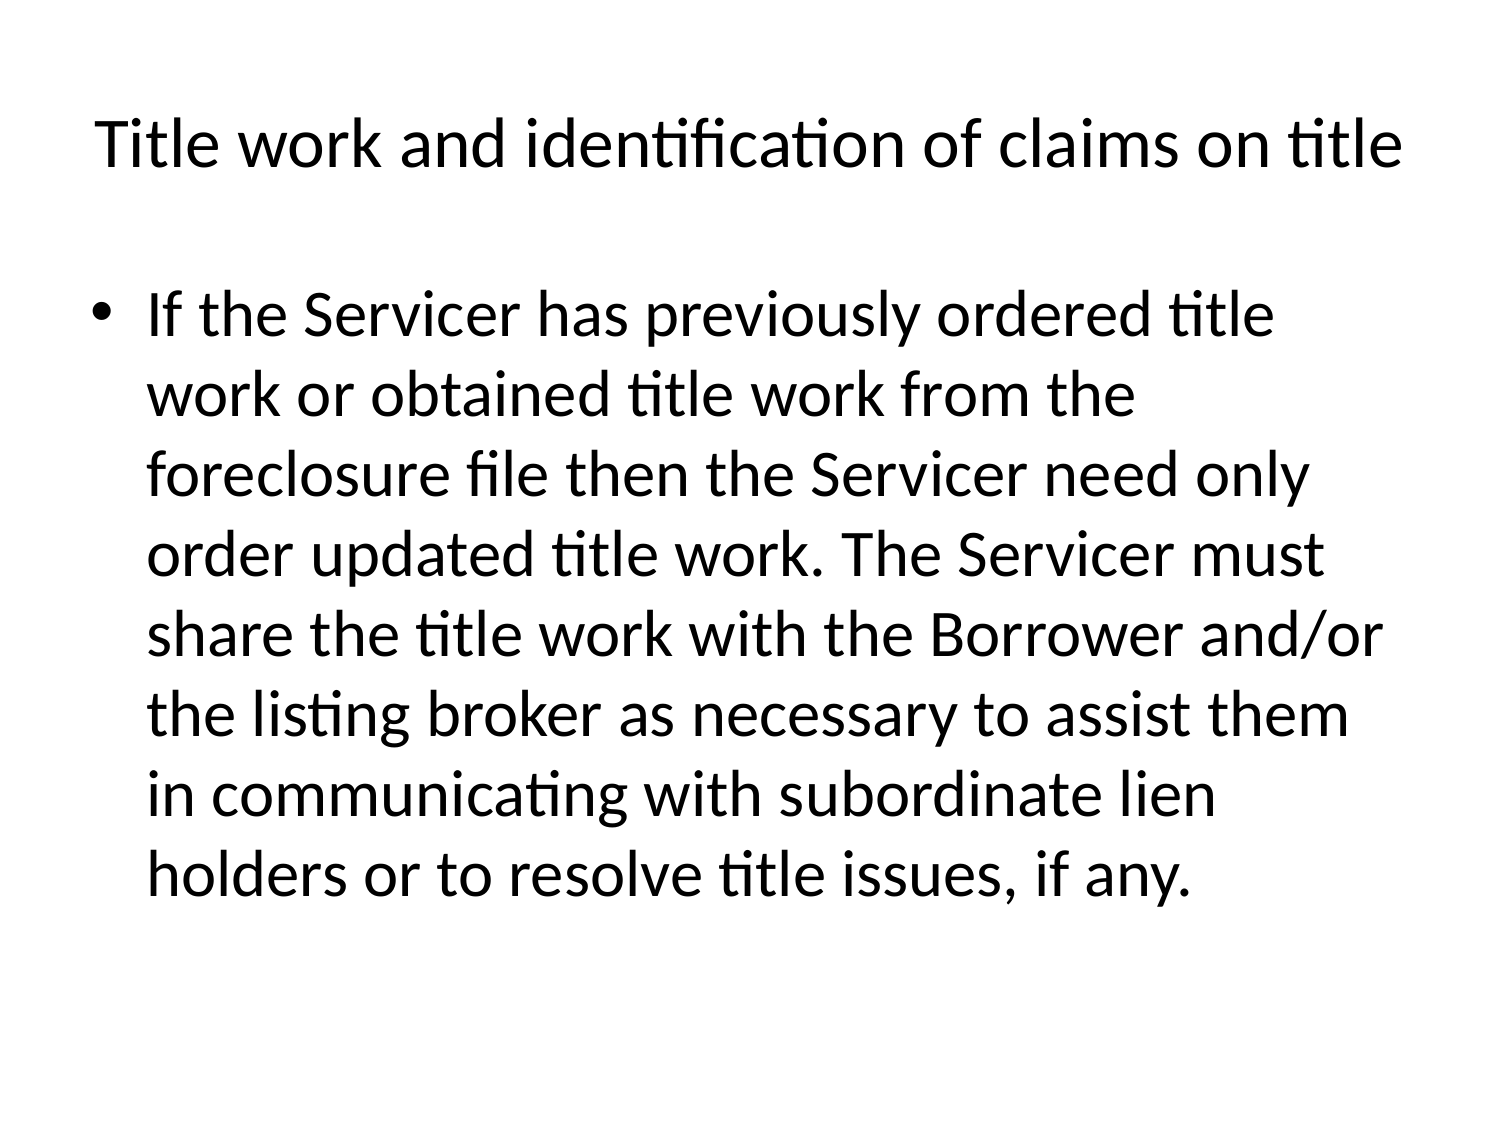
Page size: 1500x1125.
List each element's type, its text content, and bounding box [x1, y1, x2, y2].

title Title work and identification of claims on title [75, 45, 1425, 233]
list If the Servicer has previously ordered title work or obtained title work from the foreclosure file then the Servicer need only order updated title work. The Servicer must share the title work with the Borrower and/or the listing broker as necessary to assist them in communicating with subordinate lien holders or to resolve title issues, if any. [75, 262, 1425, 1005]
